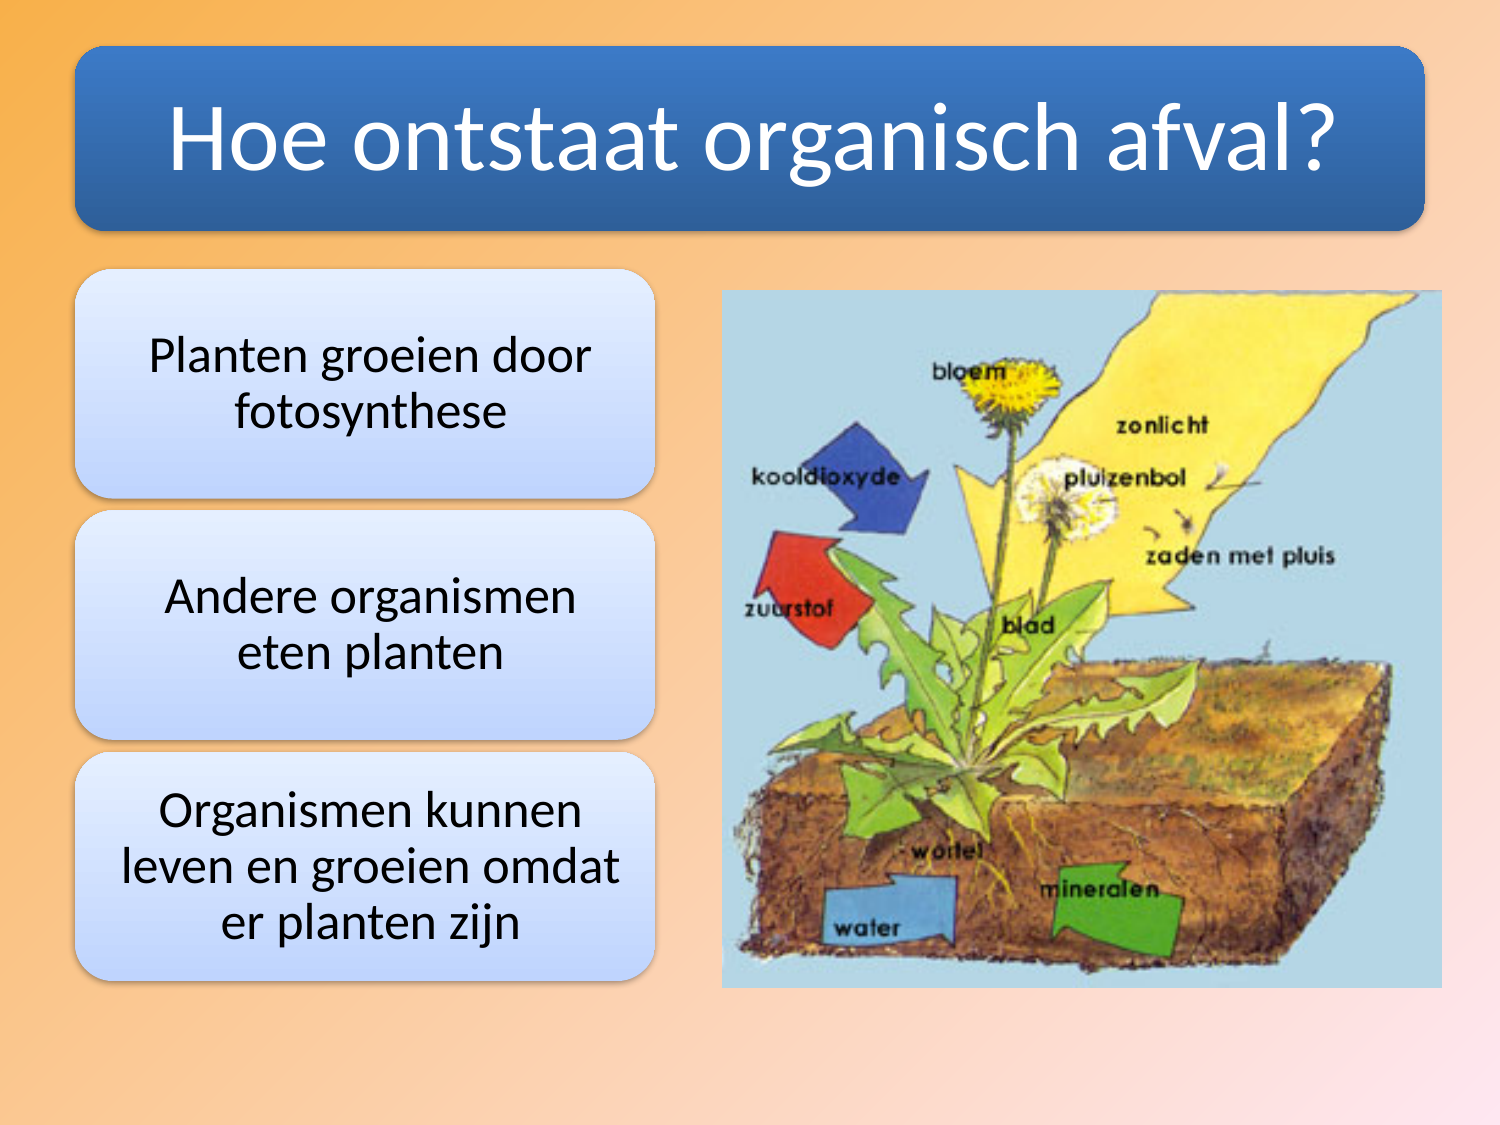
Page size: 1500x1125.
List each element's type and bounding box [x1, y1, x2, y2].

list [74, 262, 656, 988]
picture [722, 290, 1442, 988]
text_box [74, 44, 1426, 233]
